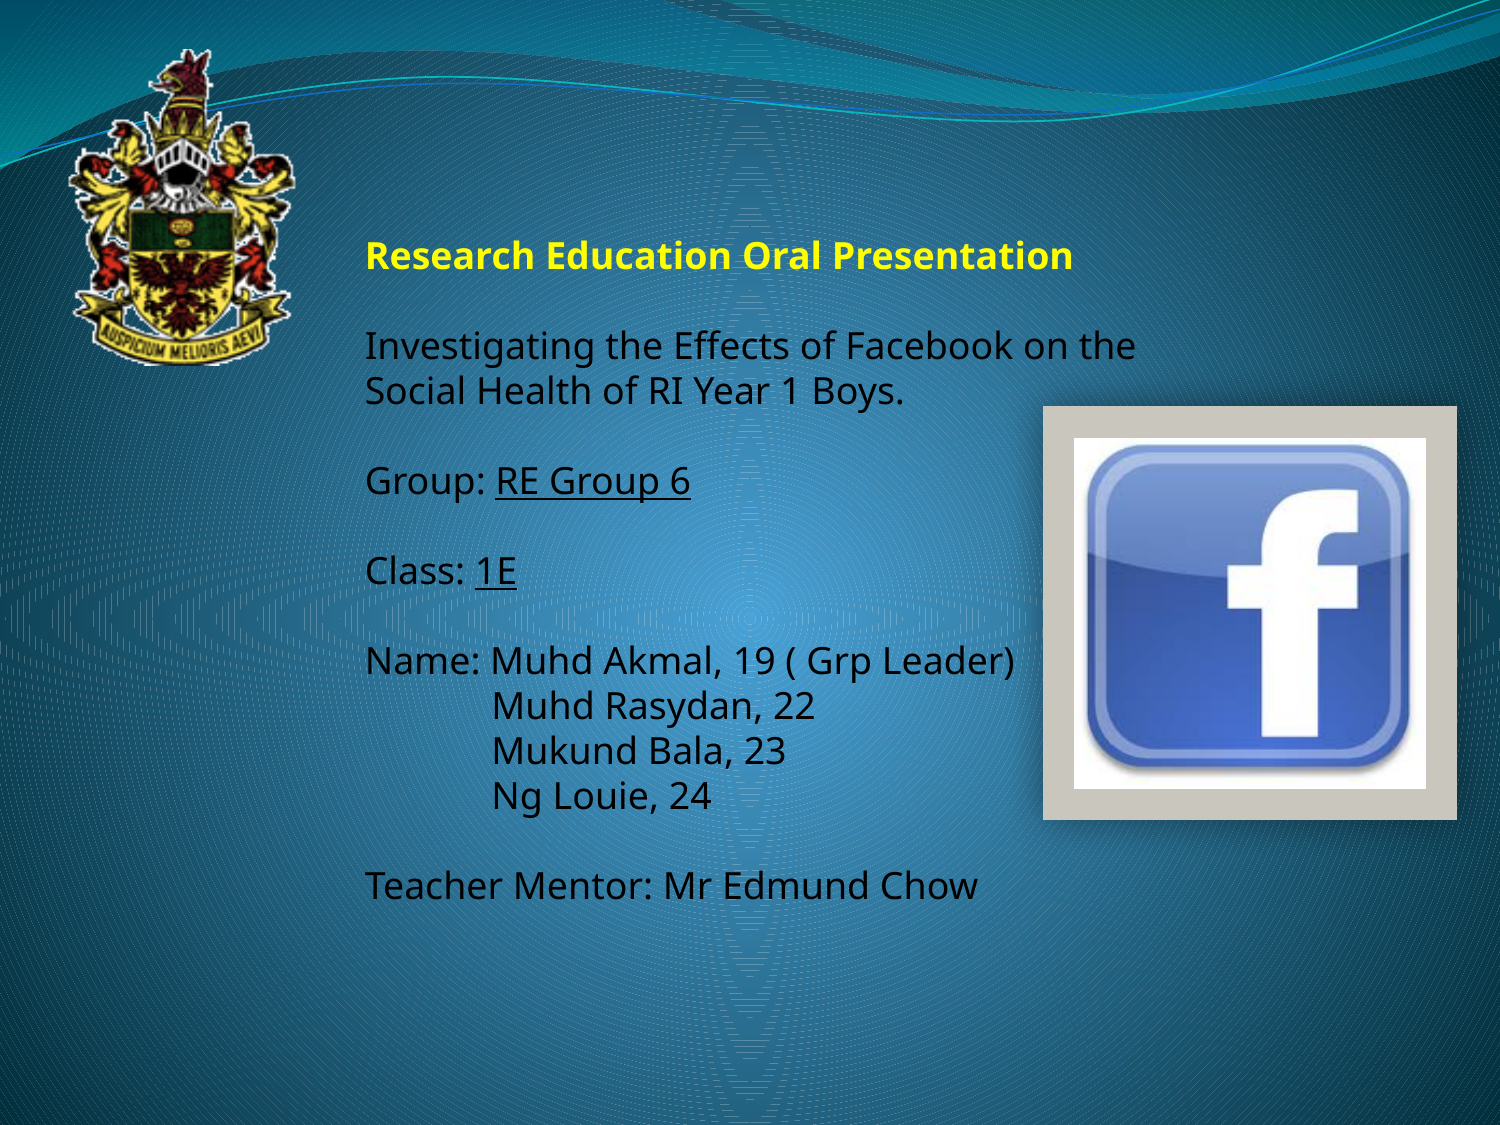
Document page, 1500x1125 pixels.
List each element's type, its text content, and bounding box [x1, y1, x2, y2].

picture [1073, 437, 1426, 790]
picture [37, 50, 328, 366]
text_box Research Education Oral Presentation Investigating the Effects of Facebook on the Social Health of RI Year 1 Boys. Group: RE Group 6 Class: 1E Name: Muhd Akmal, 19 ( Grp Leader) Muhd Rasydan, 22 Mukund Bala, 23 Ng Louie, 24 Teacher Mentor: Mr Edmund Chow [349, 224, 1250, 1125]
